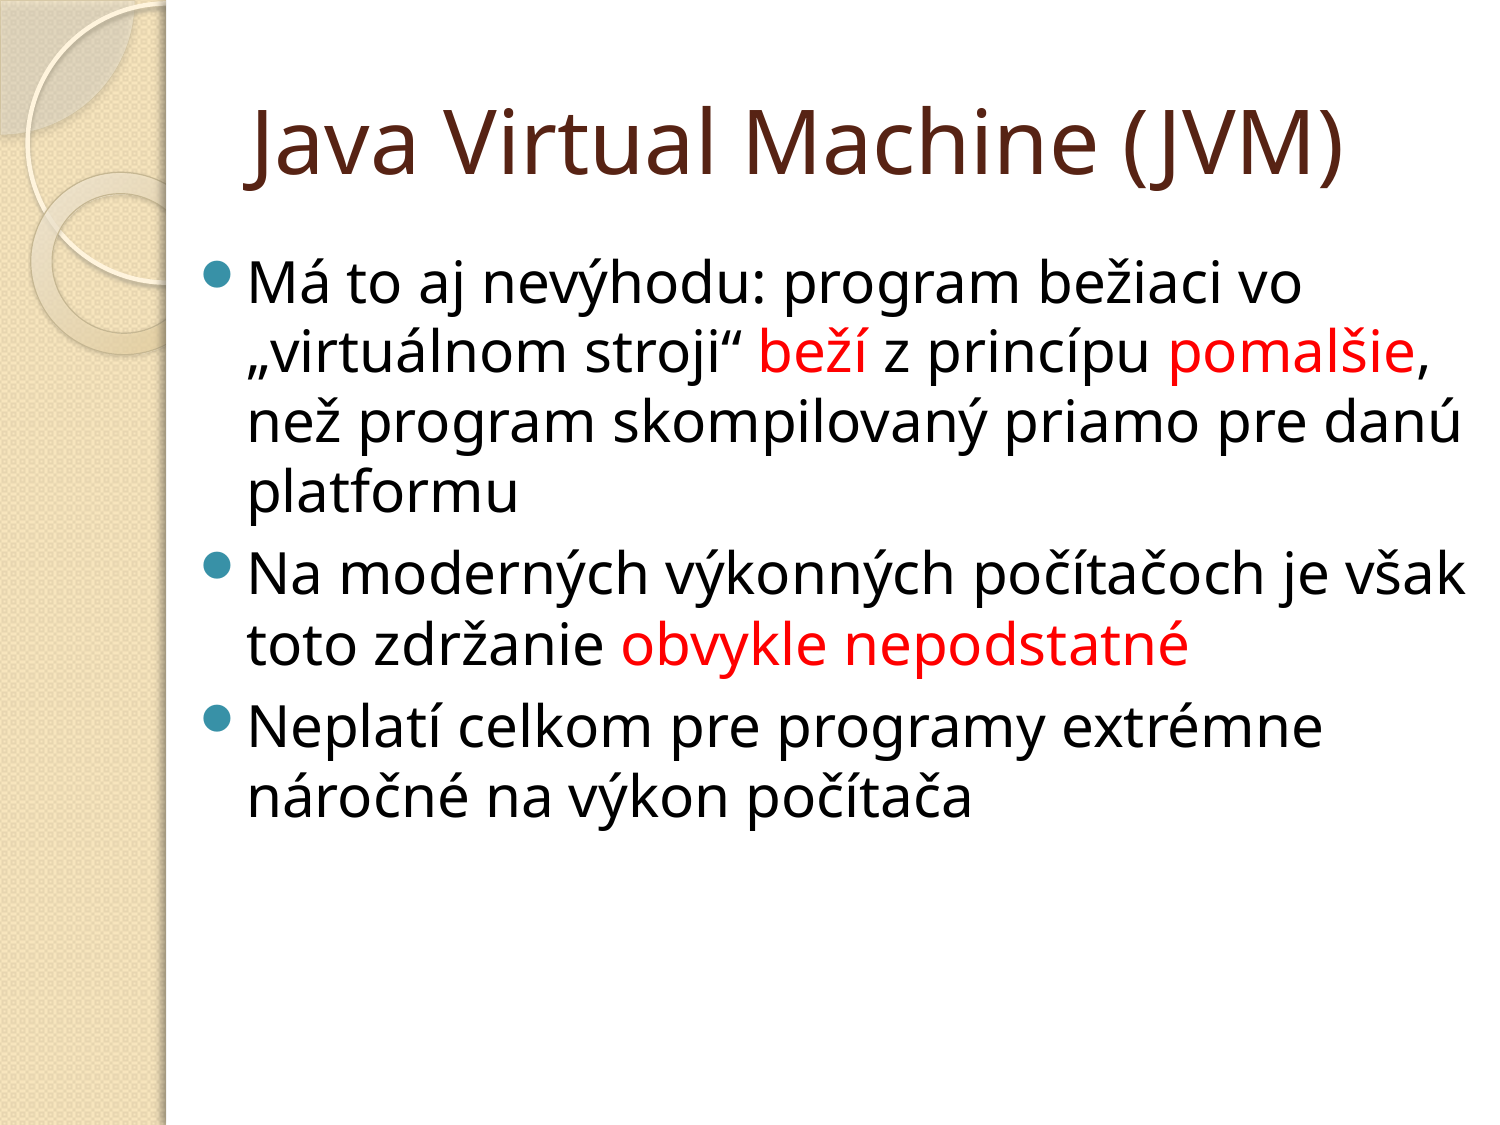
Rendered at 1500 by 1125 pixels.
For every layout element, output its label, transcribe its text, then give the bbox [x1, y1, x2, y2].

list Má to aj nevýhodu: program bežiaci vo „virtuálnom stroji“ beží z princípu pomalšie, než program skompilovaný priamo pre danú platformu Na moderných výkonných počítačoch je však toto zdržanie obvykle nepodstatné Neplatí celkom pre programy extrémne náročné na výkon počítača [171, 237, 1500, 1125]
title Java Virtual Machine (JVM) [235, 45, 1466, 233]
